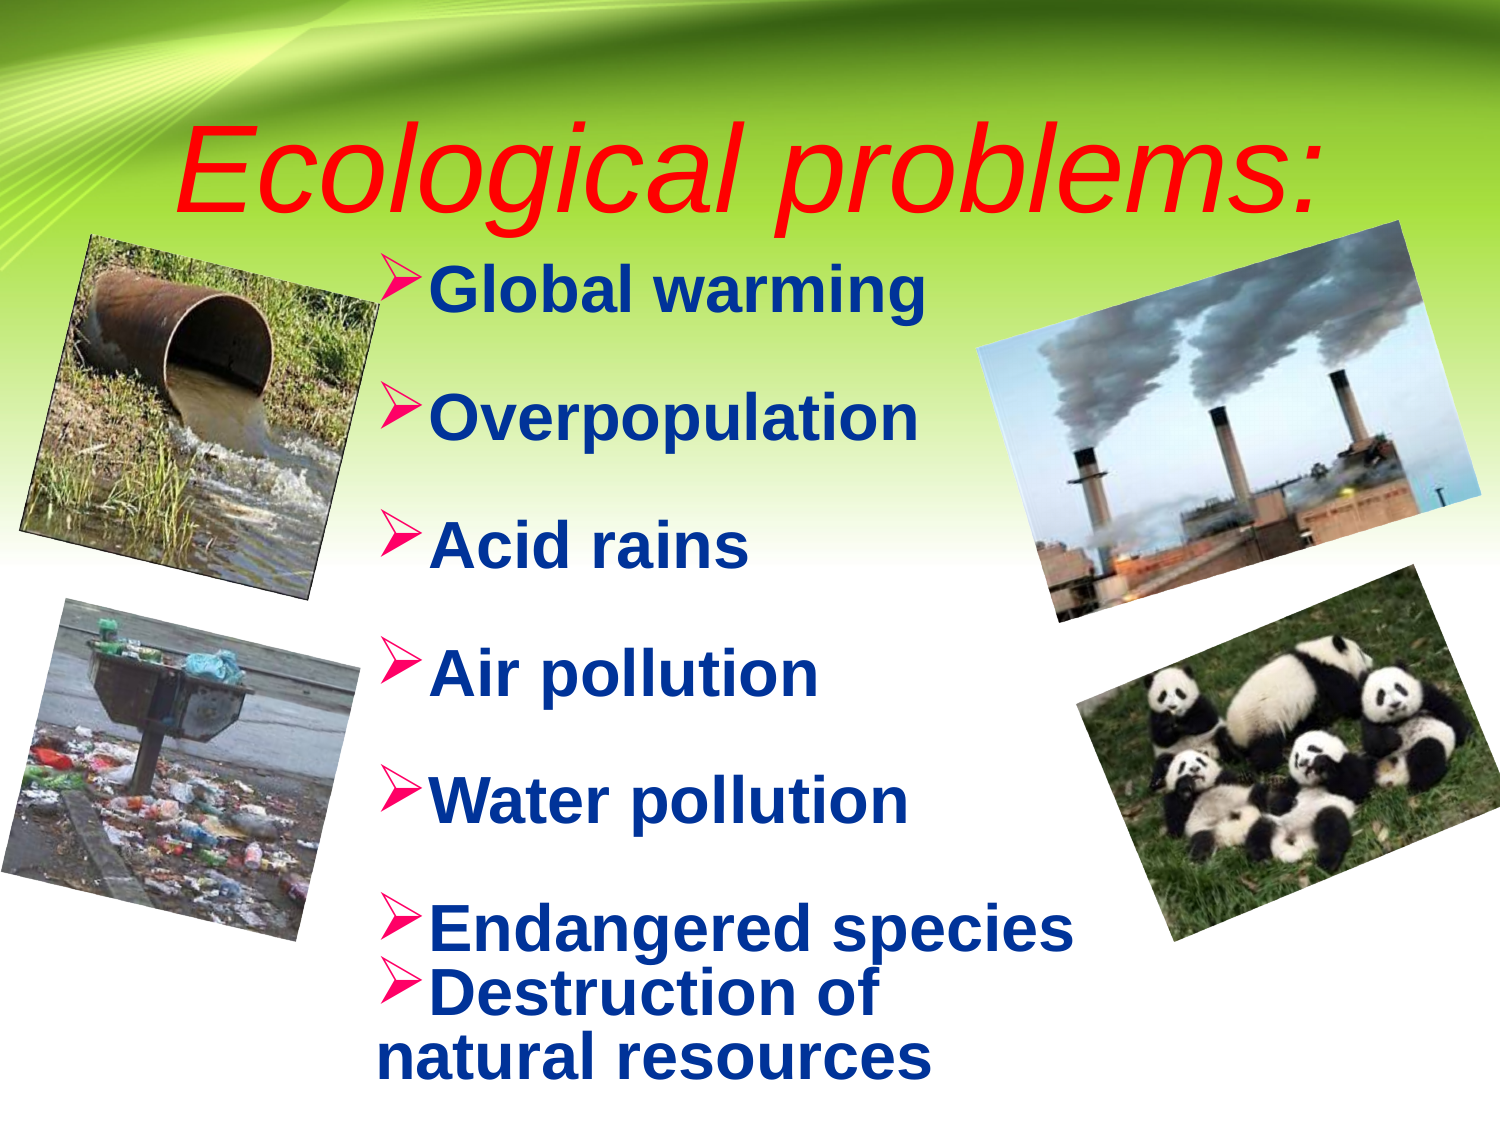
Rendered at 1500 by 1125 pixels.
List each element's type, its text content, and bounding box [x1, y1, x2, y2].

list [50, 263, 348, 571]
text_box Global warming Overpopulation Acid rains Air pollution Water pollution Endangered species Destruction of natural resources [360, 253, 1111, 1095]
picture [0, 0, 1500, 1125]
text_box Ecological problems: [112, 68, 1388, 257]
